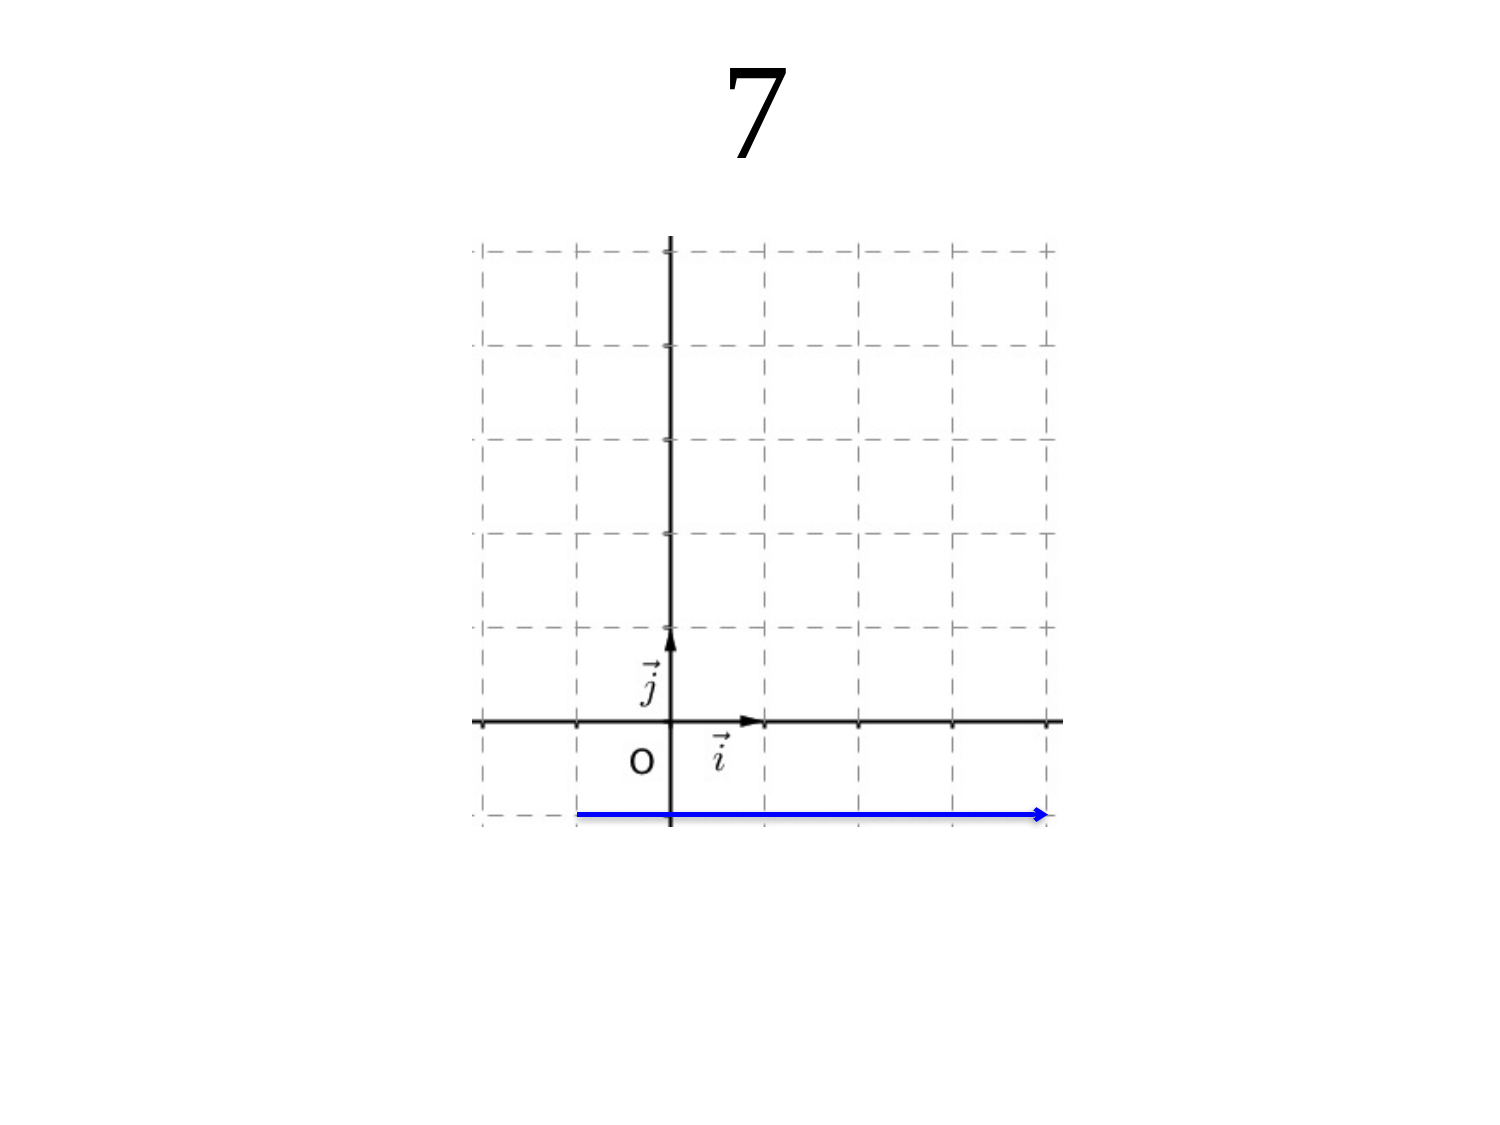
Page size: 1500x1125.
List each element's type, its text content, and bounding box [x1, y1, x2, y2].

text_box 7 [5, 0, 1500, 208]
picture [472, 235, 1064, 827]
